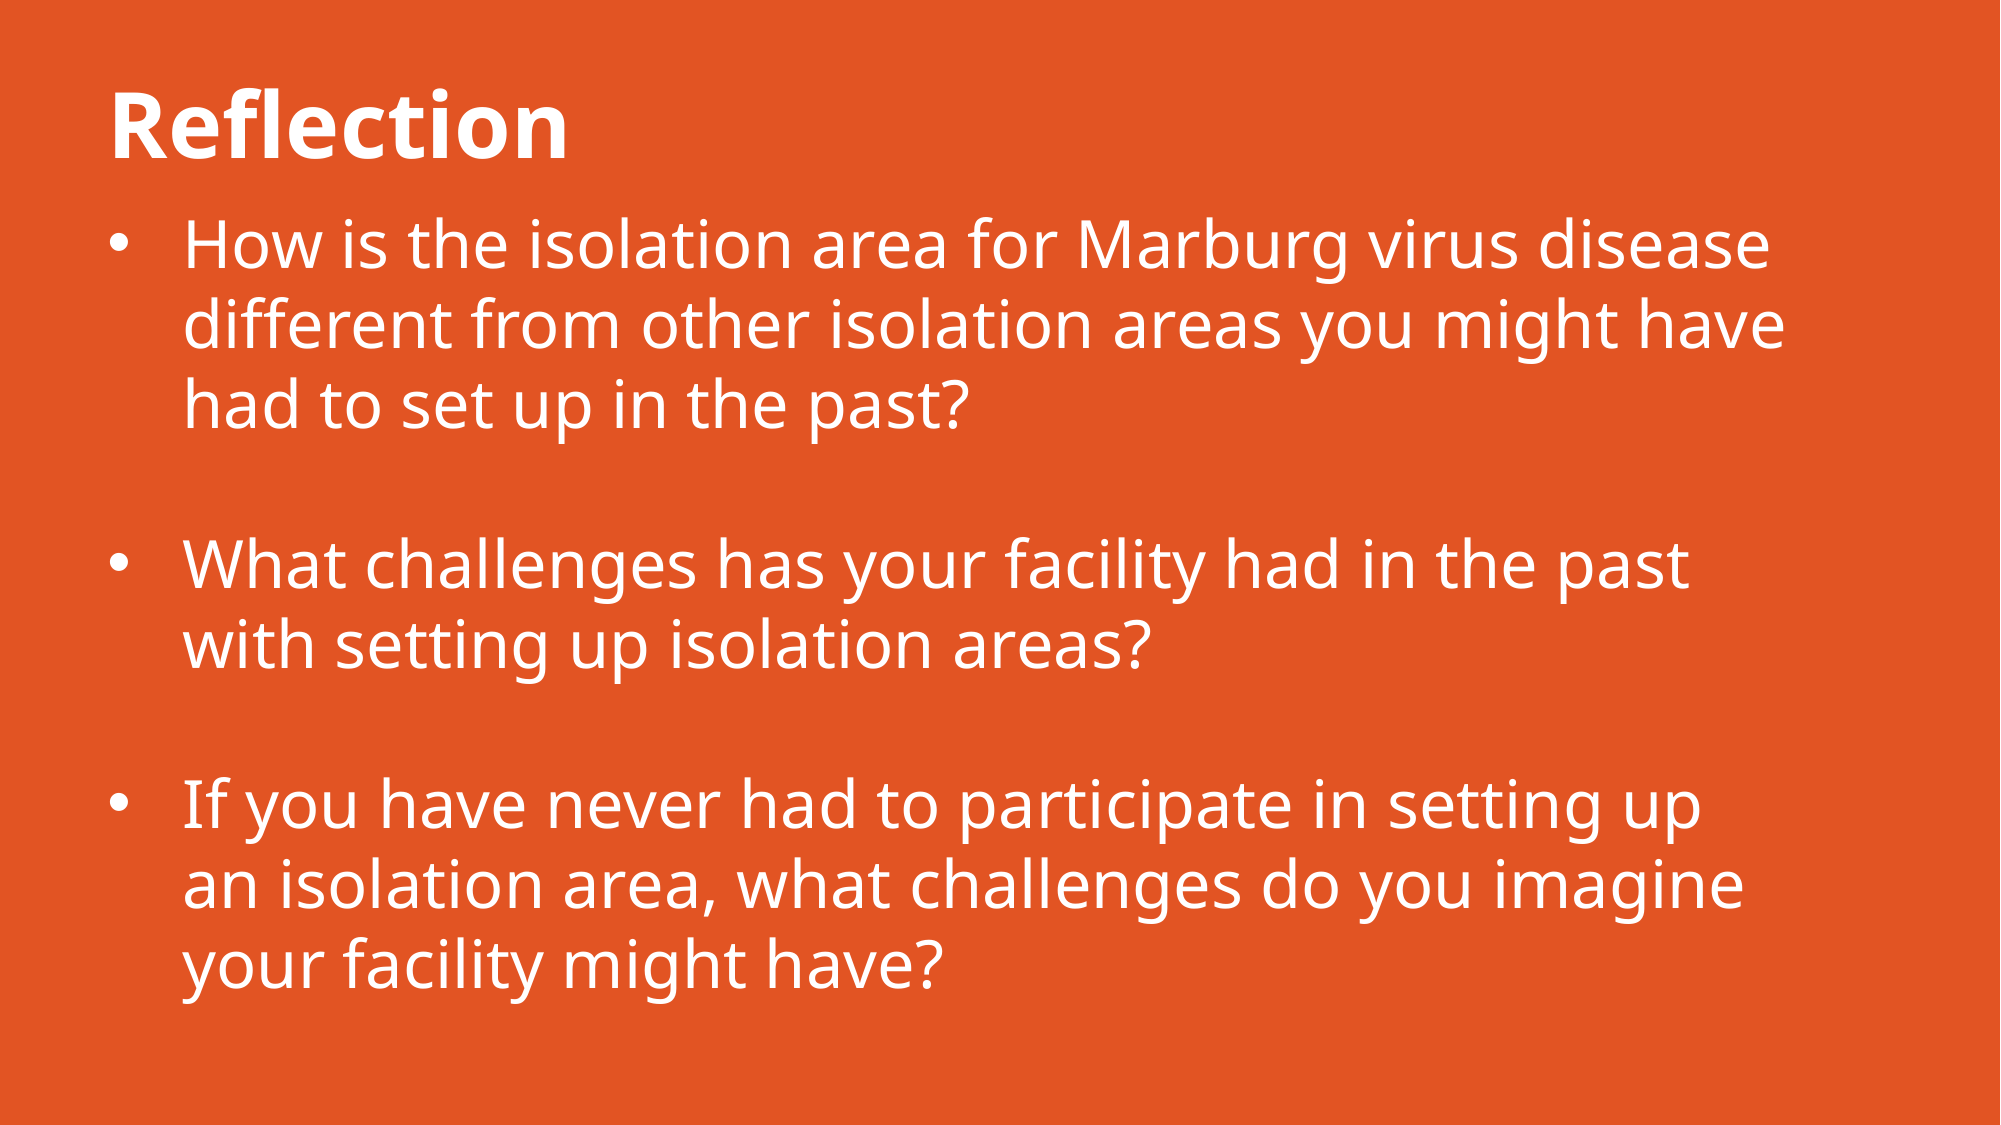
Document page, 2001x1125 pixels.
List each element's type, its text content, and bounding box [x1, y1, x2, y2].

title Reflection [92, 38, 1908, 185]
text_box How is the isolation area for Marburg virus disease different from other isolation areas you might have had to set up in the past? What challenges has your facility had in the past with setting up isolation areas? If you have never had to participate in setting up an isolation area, what challenges do you imagine your facility might have? [92, 194, 1810, 1009]
